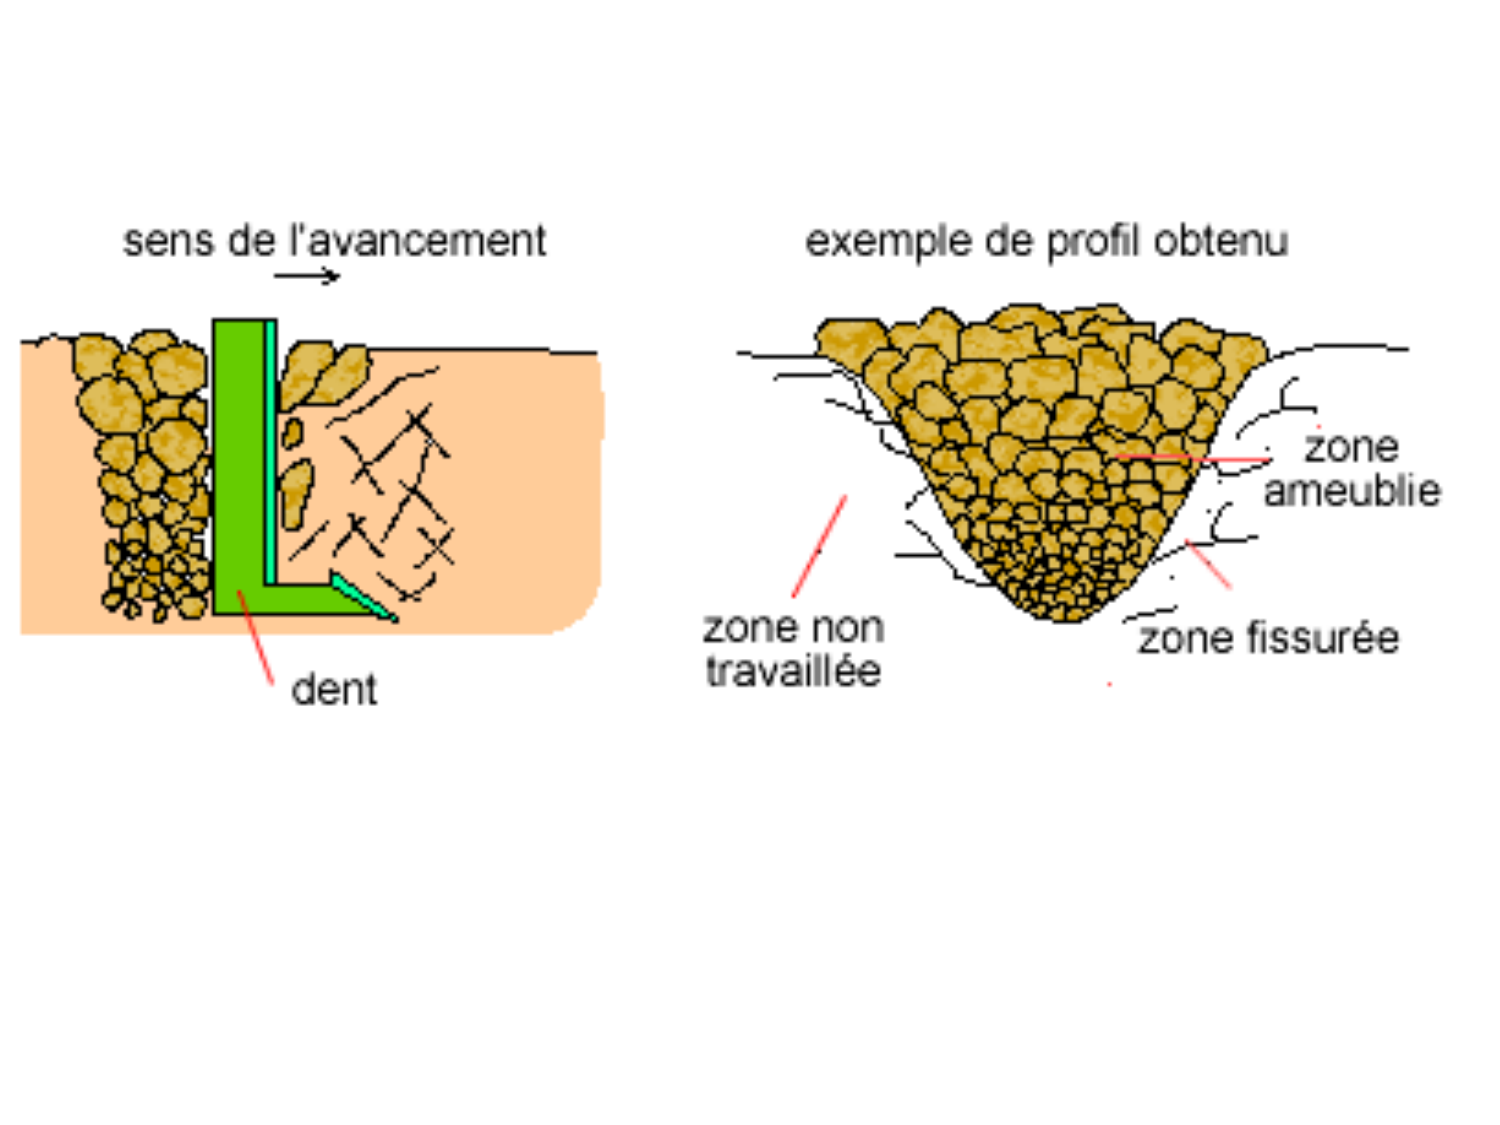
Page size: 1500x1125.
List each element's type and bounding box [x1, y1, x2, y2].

picture [0, 187, 1469, 739]
